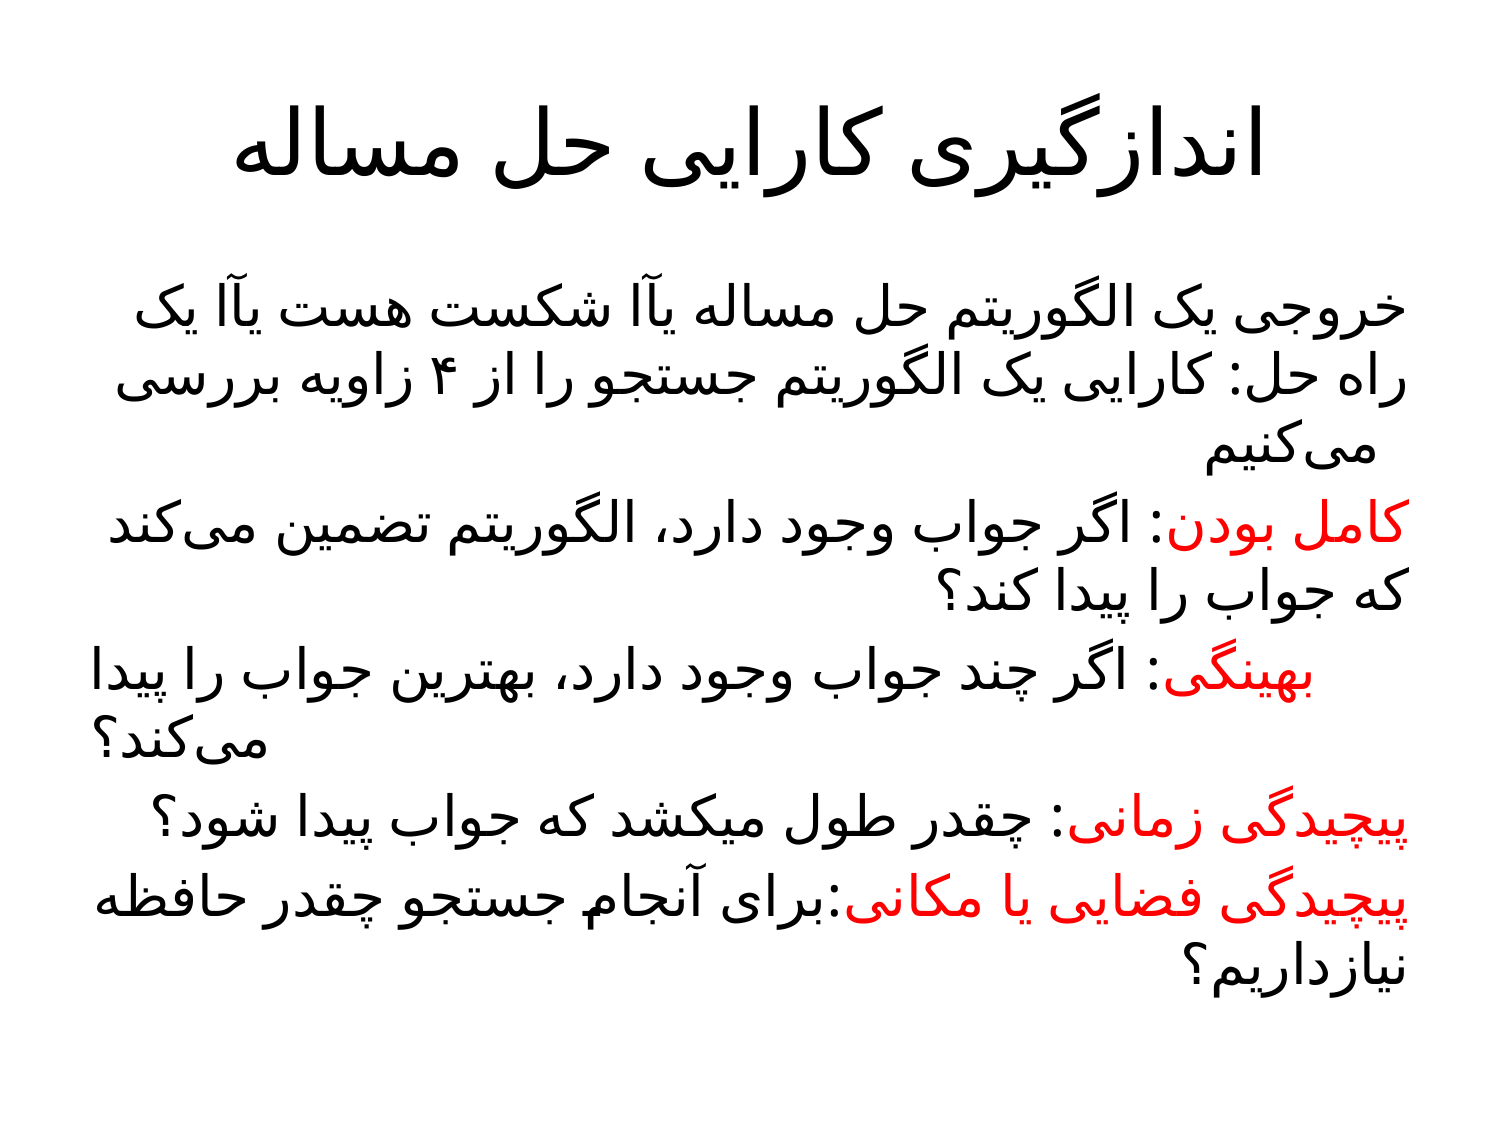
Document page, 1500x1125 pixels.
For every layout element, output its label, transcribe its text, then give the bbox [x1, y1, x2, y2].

list خروجی یک الگوریتم حل مساله یآا شکست هست یآا یک راه حل: کارایی یک الگوریتم جستجو را از ۴ زاویه بررسی می‌کنیم کامل بودن: اگر جواب وجود دارد، الگوریتم تضمین می‌کند که جواب را پیدا کند؟ بهینگی‌: اگر چند جواب وجود دارد، بهترین جواب را پیدا می‌کند؟ پیچیدگی‌ زمانی‌: چقدر طول میکشد که جواب پیدا شود؟ پیچیدگی‌ فضایی یا مکانی:برای آنجام جستجو چقدر حافظه نیازداریم؟ [75, 262, 1425, 1005]
title اندازگیری کارایی حل مساله [75, 45, 1425, 233]
